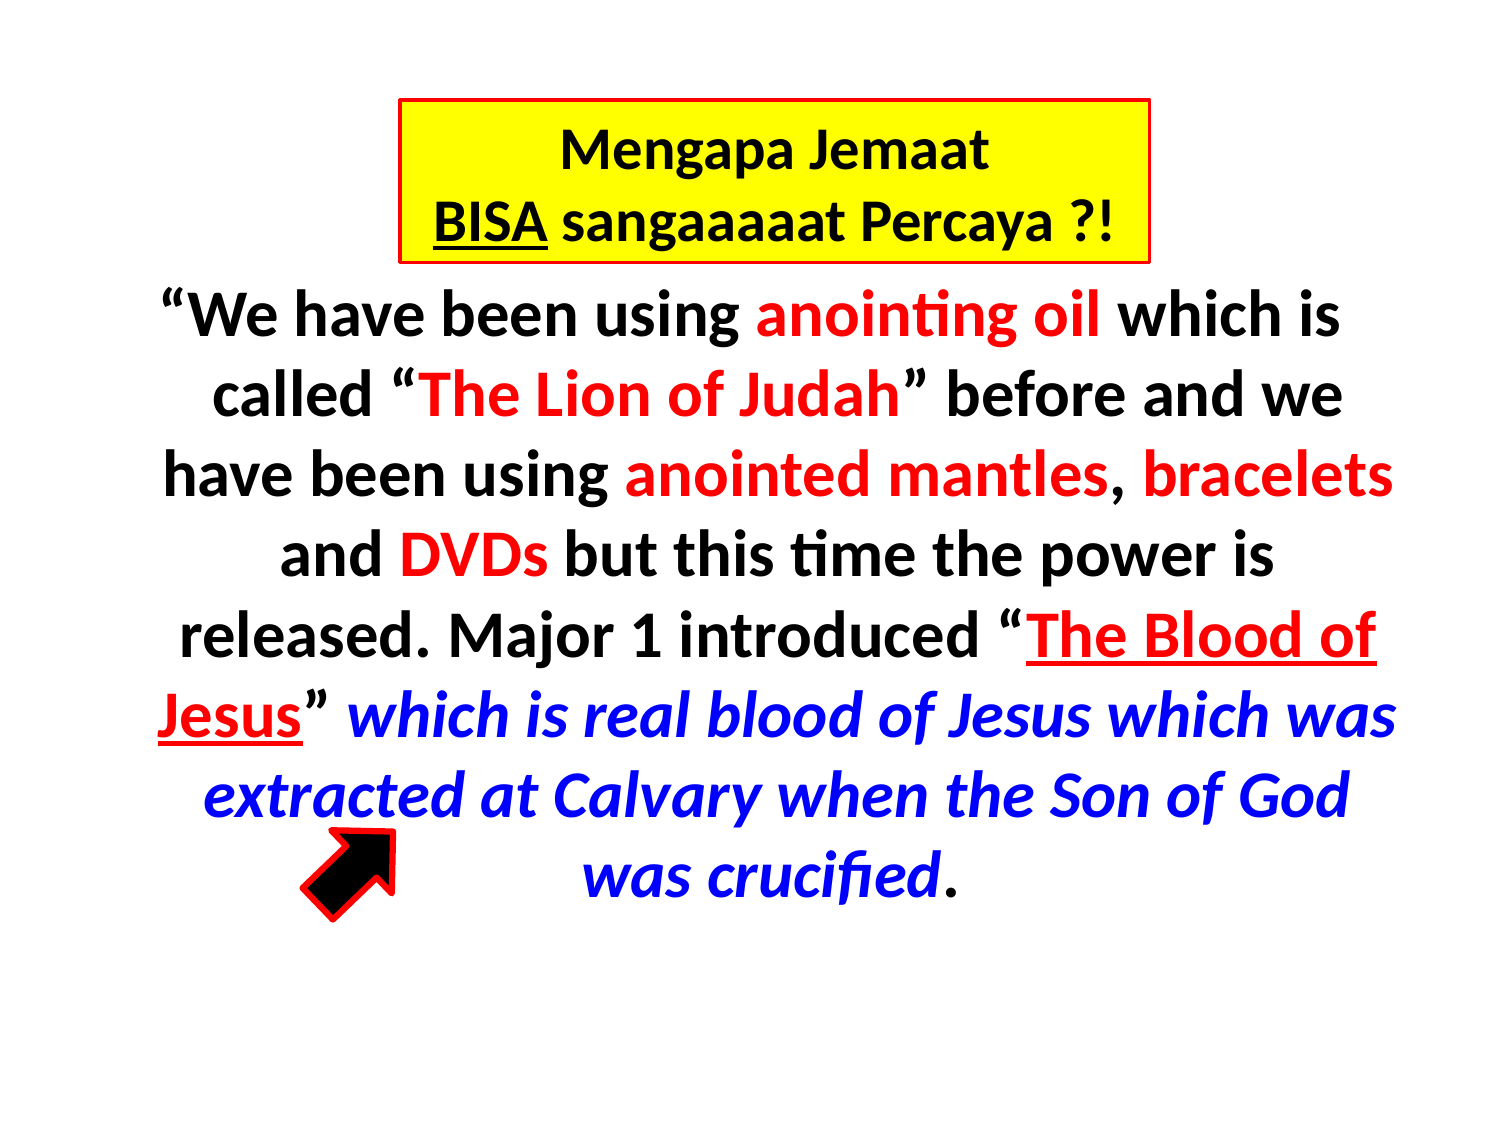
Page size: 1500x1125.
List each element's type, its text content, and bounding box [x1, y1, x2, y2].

list “We have been using anointing oil which is called “The Lion of Judah” before and we have been using anointed mantles, bracelets and DVDs but this time the power is released. Major 1 introduced “The Blood of Jesus” which is real blood of Jesus which was extracted at Calvary when the Son of God was crucified. [75, 262, 1425, 1005]
title Mengapa Jemaat BISA sangaaaaat Percaya ?! [399, 99, 1150, 262]
text_box [300, 828, 396, 922]
